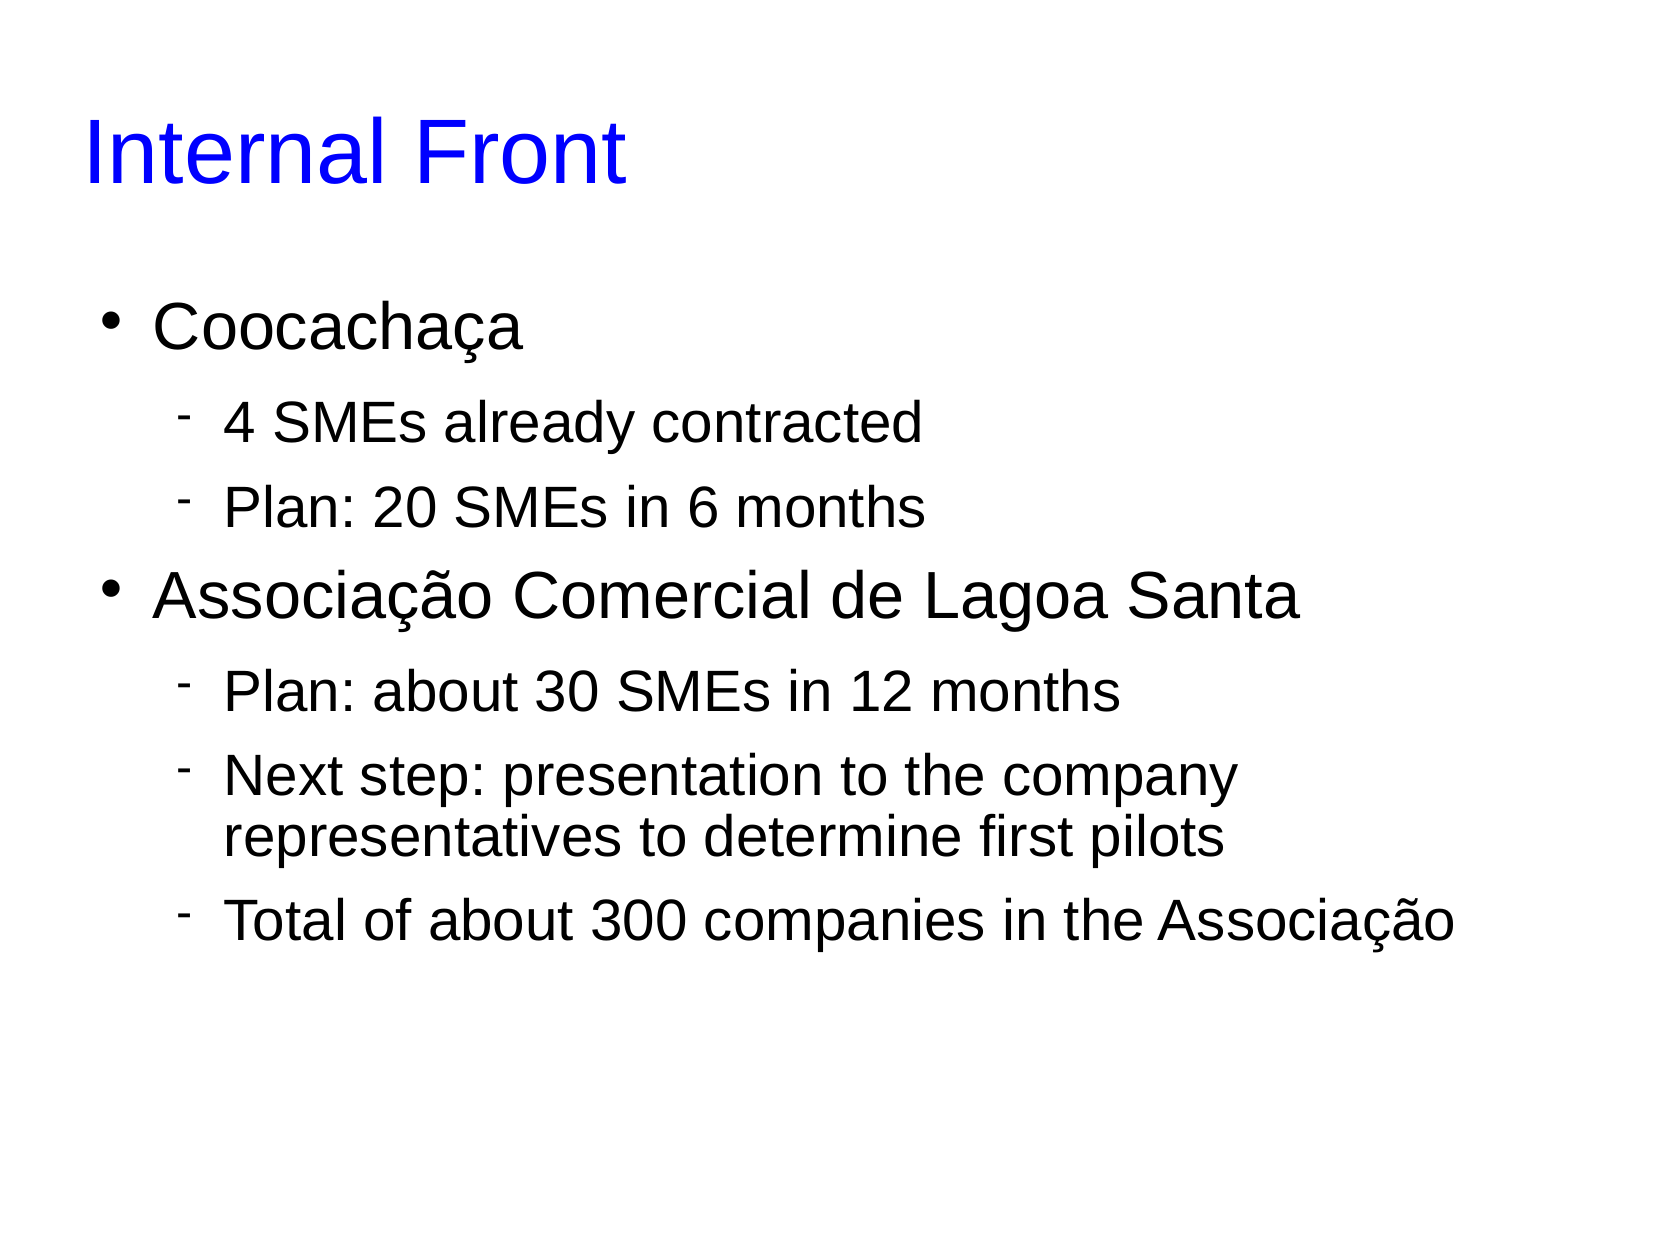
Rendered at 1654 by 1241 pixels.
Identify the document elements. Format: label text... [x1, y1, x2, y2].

title Internal Front [82, 49, 1572, 257]
list Coocachaça 4 SMEs already contracted Plan: 20 SMEs in 6 months Associação Comercial de Lagoa Santa Plan: about 30 SMEs in 12 months Next step: presentation to the company representatives to determine first pilots Total of about 300 companies in the Associação [82, 289, 1572, 995]
